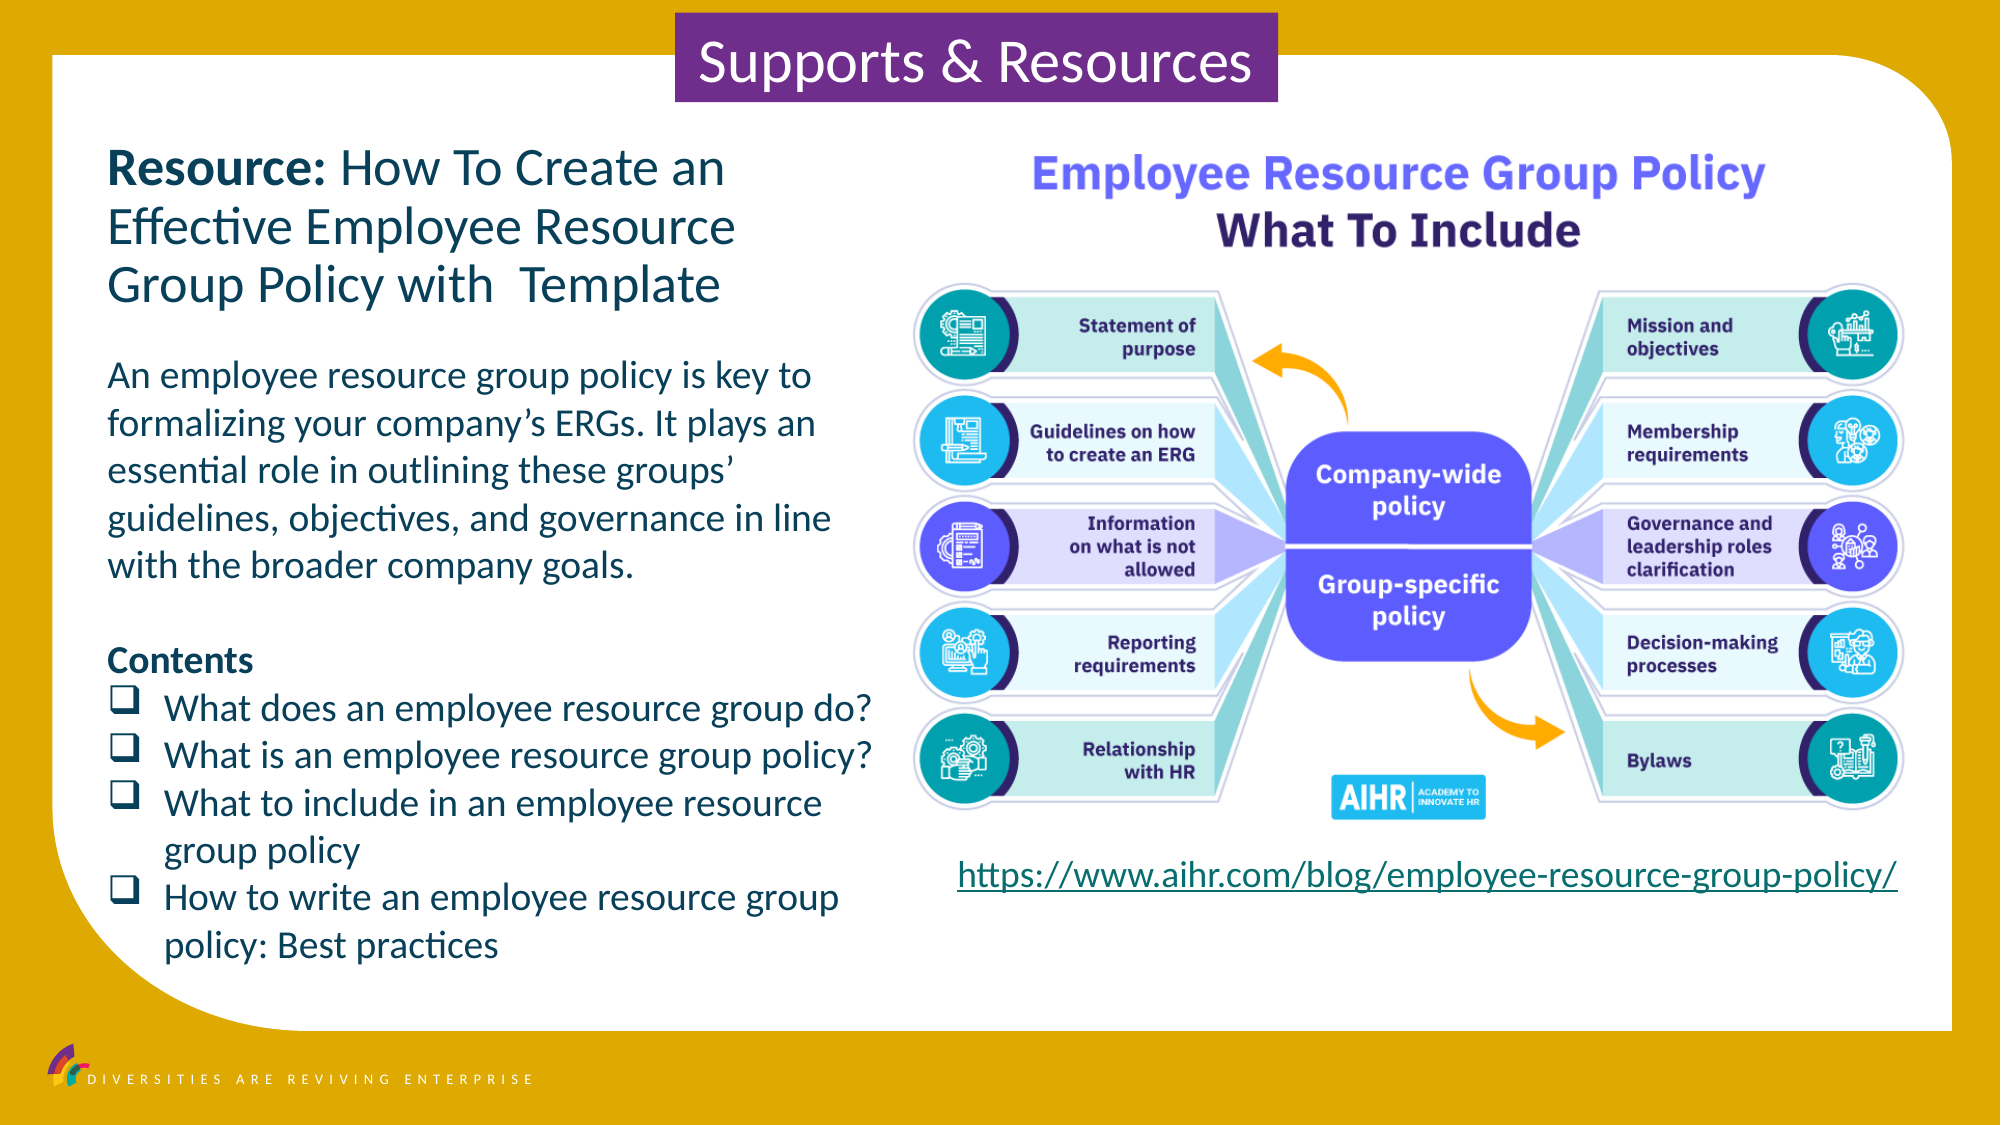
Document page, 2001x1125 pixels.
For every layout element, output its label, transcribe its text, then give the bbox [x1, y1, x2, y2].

text_box An employee resource group policy is key to formalizing your company’s ERGs. It plays an essential role in outlining these groups’ guidelines, objectives, and governance in line with the broader company goals. Contents What does an employee resource group do? What is an employee resource group policy? What to include in an employee resource group policy How to write an employee resource group policy: Best practices [92, 341, 908, 974]
text_box Supports & Resources [675, 12, 1279, 103]
picture [877, 124, 1939, 830]
text_box https://www.aihr.com/blog/employee-resource-group-policy/ [942, 842, 1971, 948]
list Resource: How To Create an Effective Employee Resource Group Policy with Template [92, 131, 771, 264]
